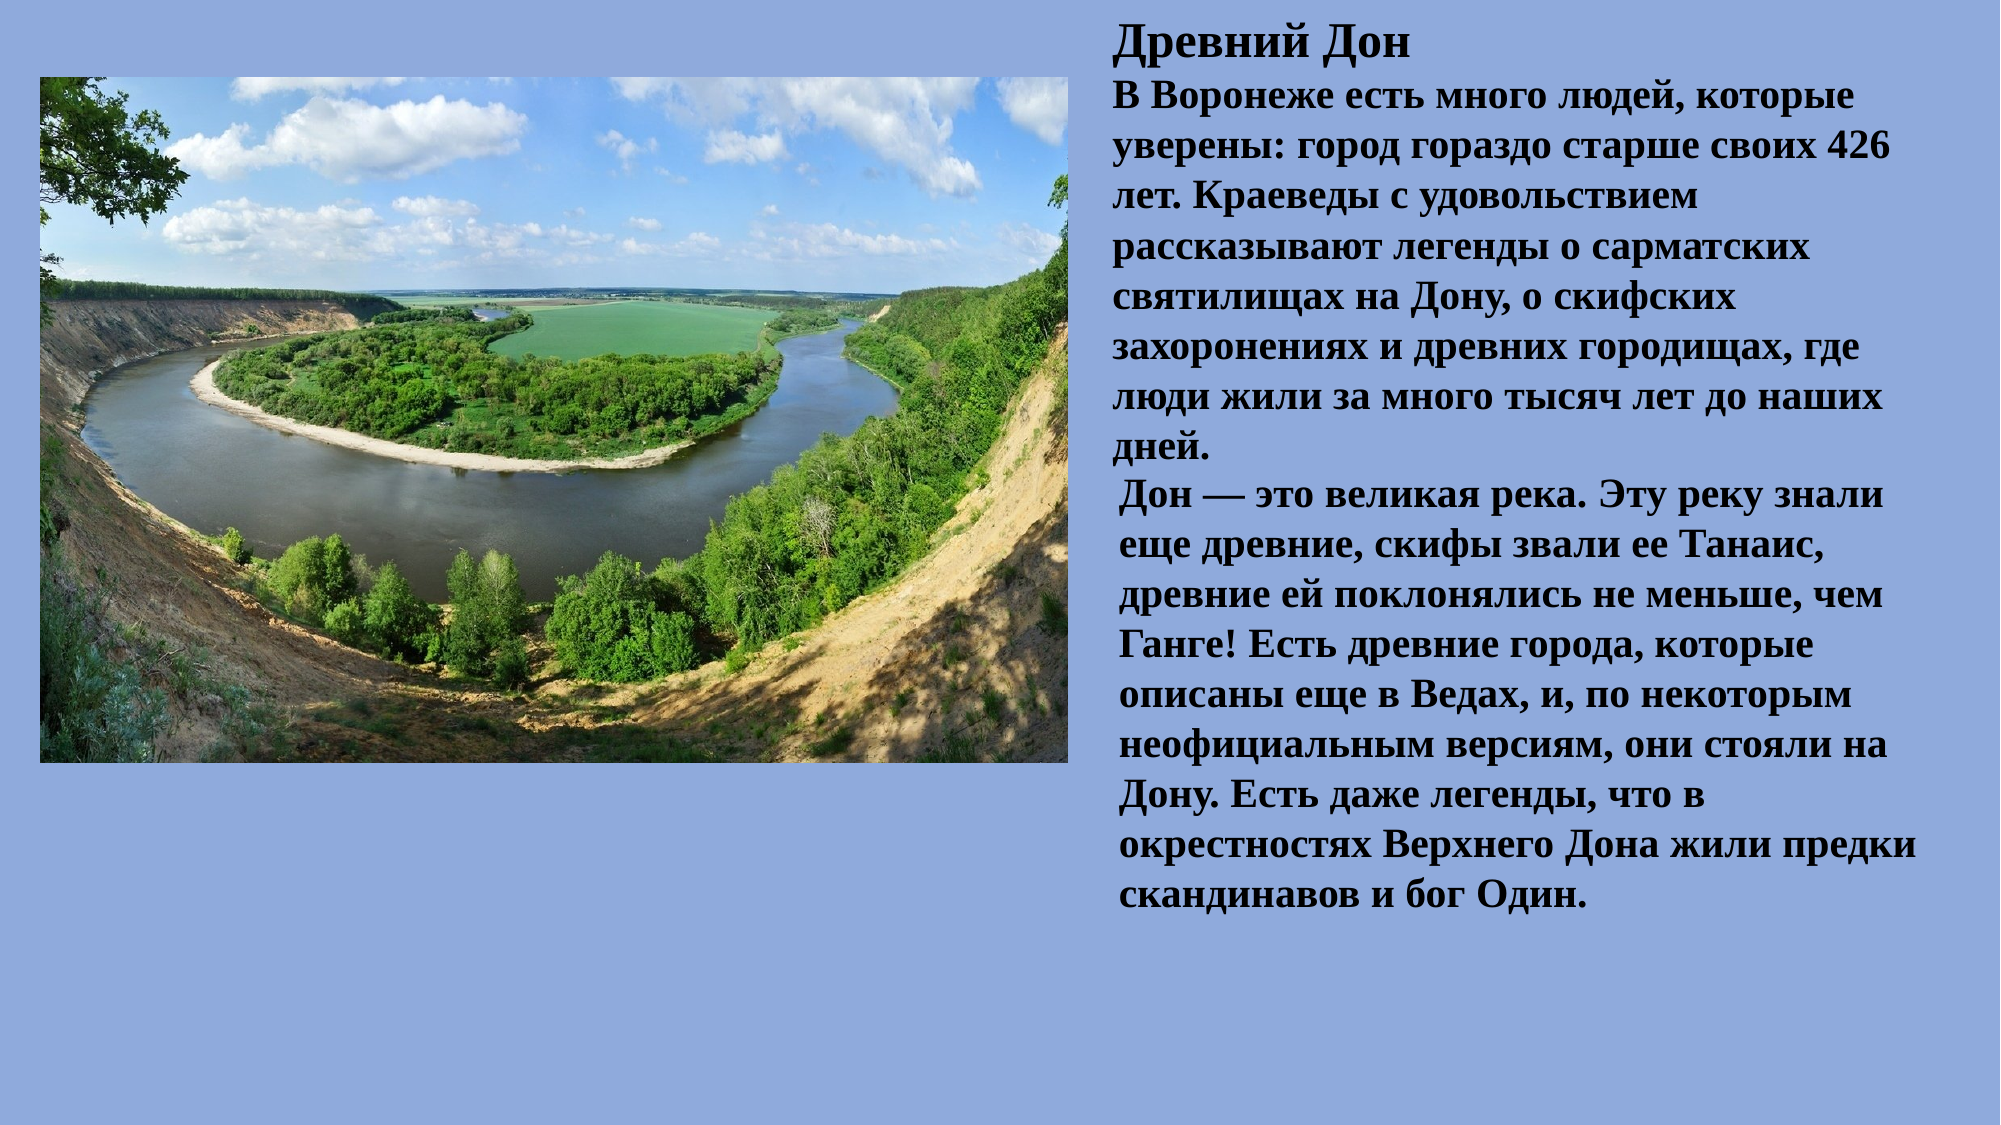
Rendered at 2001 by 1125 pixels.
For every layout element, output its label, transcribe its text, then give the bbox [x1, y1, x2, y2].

picture [40, 77, 1068, 763]
text_box Древний Дон В Воронеже есть много людей, которые уверены: город гораздо старше своих 426 лет. Краеведы с удовольствием рассказывают легенды о сарматских святилищах на Дону, о скифских захоронениях и древних городищах, где люди жили за много тысяч лет до наших дней. [1097, 0, 1942, 475]
text_box Дон — это великая река. Эту реку знали еще древние, скифы звали ее Танаис, древние ей поклонялись не меньше, чем Ганге! Есть древние города, которые описаны еще в Ведах, и, по некоторым неофициальным версиям, они стояли на Дону. Есть даже легенды, что в окрестностях Верхнего Дона жили предки скандинавов и бог Один. [1104, 458, 1961, 924]
